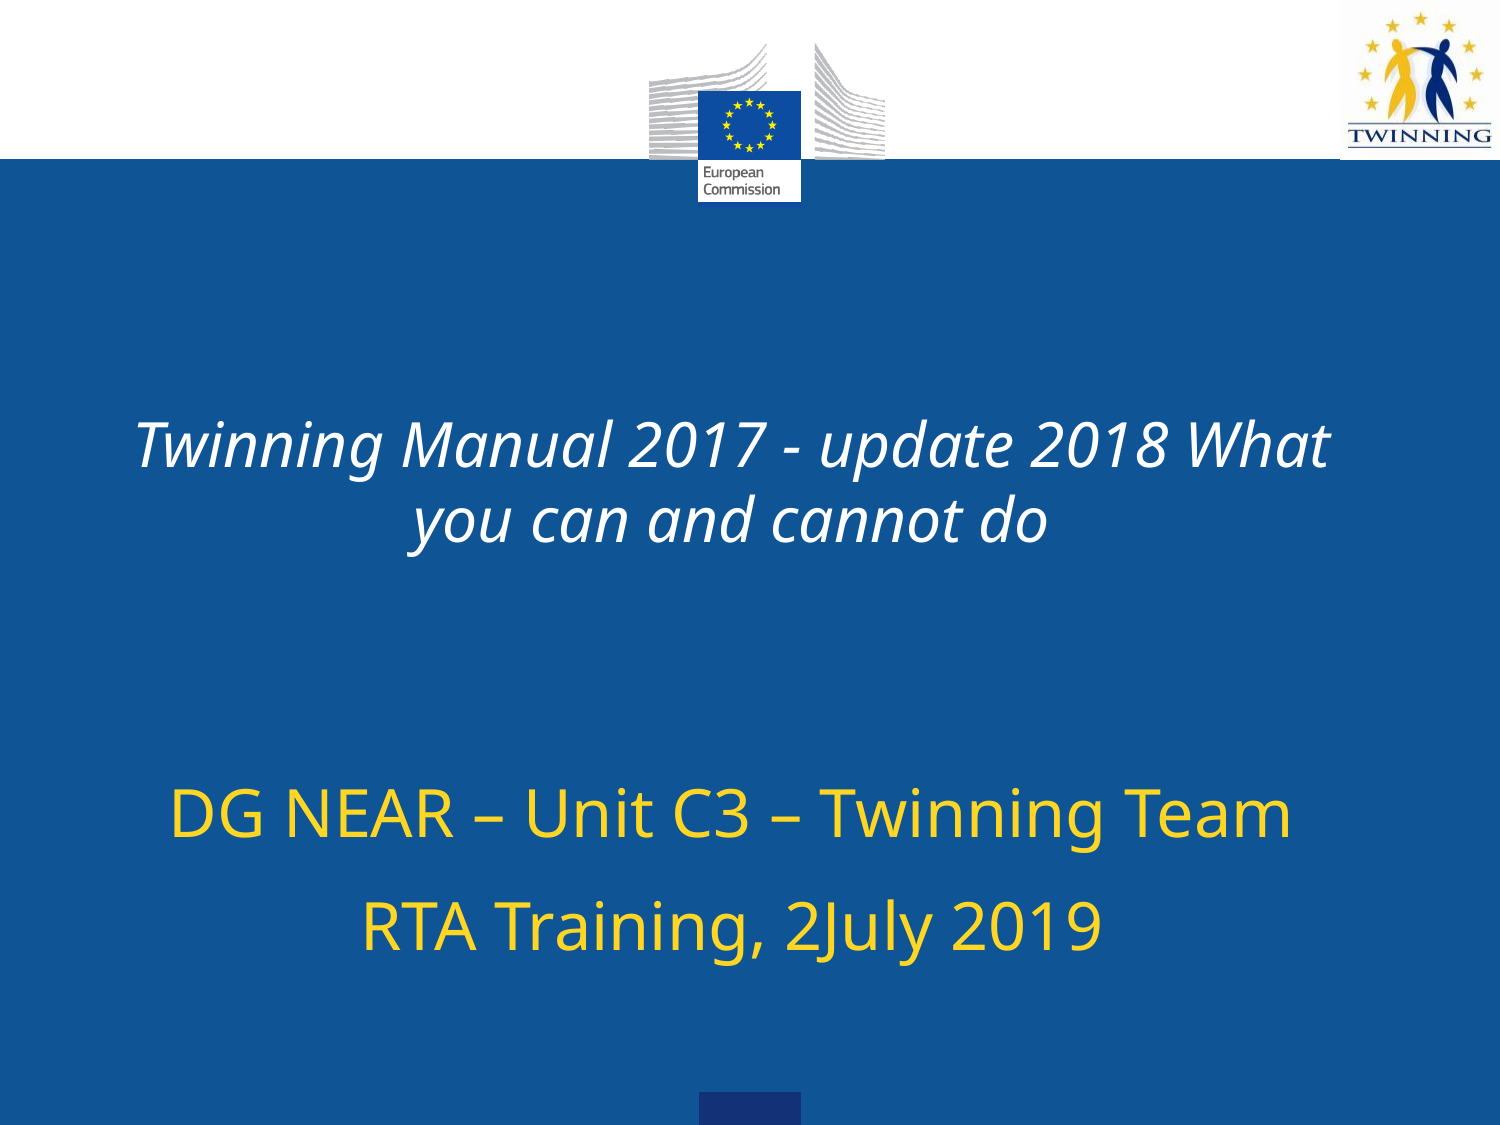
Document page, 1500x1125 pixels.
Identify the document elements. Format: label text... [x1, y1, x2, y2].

text_box DG NEAR – Unit C3 – Twinning Team RTA Training, 2July 2019 [88, 763, 1376, 972]
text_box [1340, 0, 1500, 160]
subtitle Twinning Manual 2017 - update 2018 What you can and cannot do [88, 397, 1376, 492]
